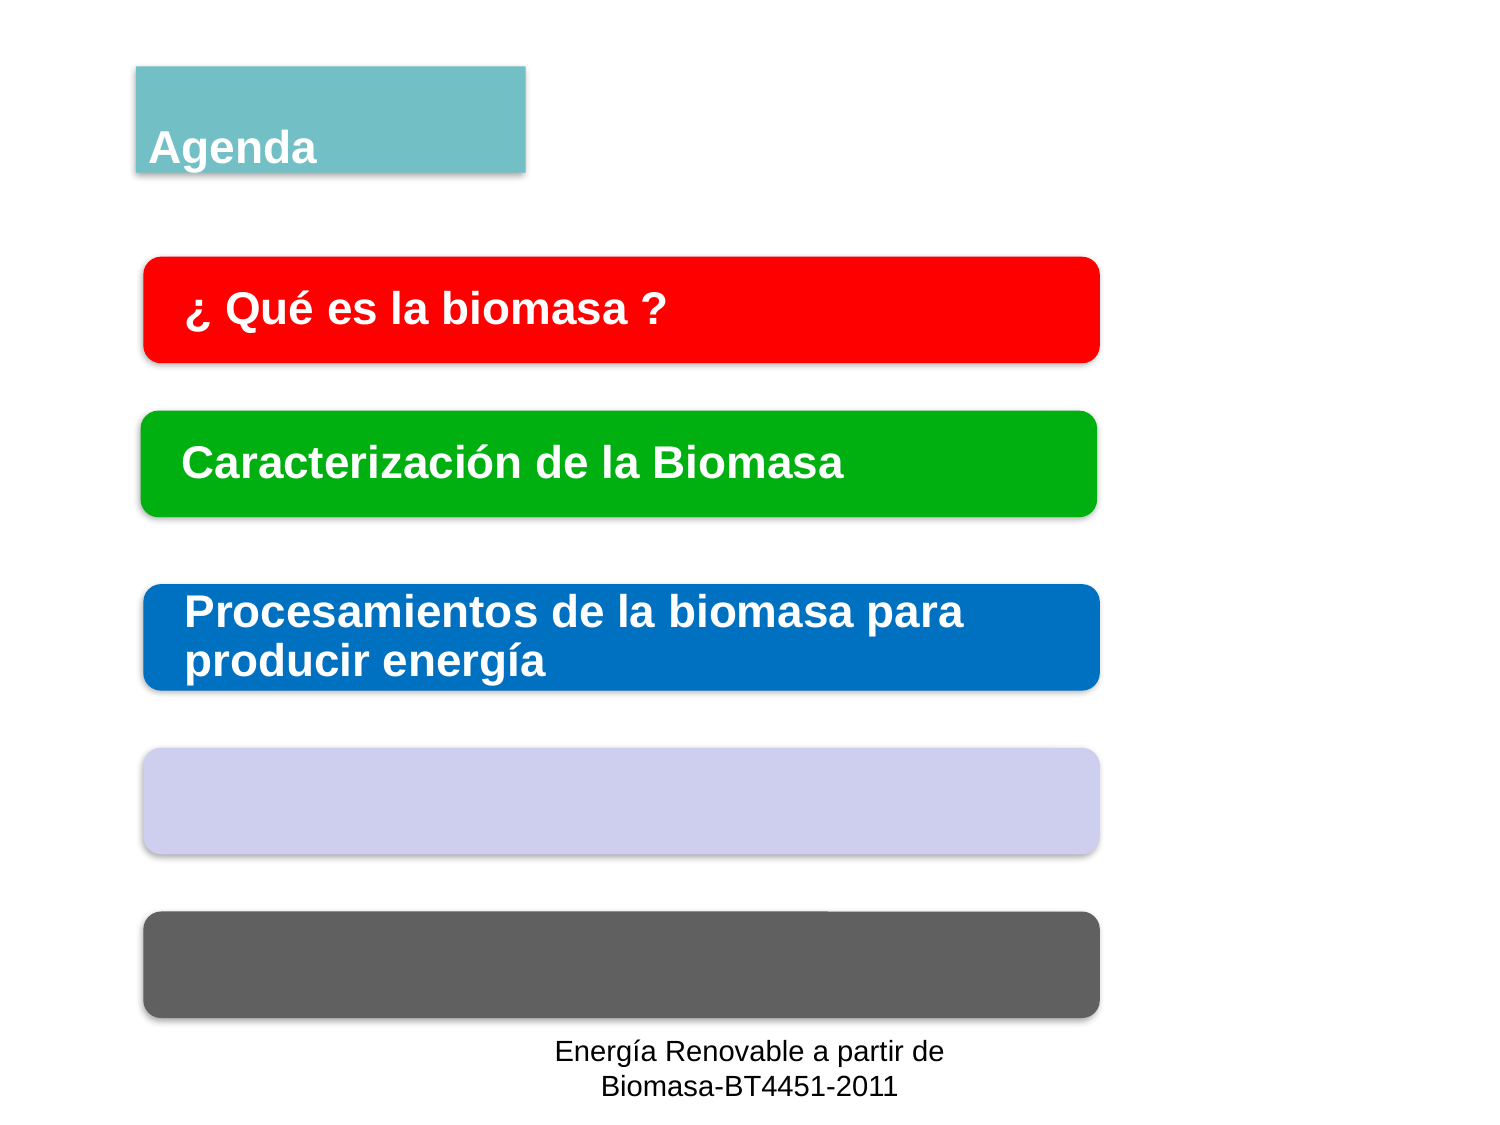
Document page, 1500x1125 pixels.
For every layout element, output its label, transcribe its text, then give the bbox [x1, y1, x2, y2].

text_box Agenda [135, 66, 526, 173]
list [74, 245, 1442, 1067]
footer Energía Renovable a partir de Biomasa-BT4451-2011 [512, 1074, 988, 1103]
